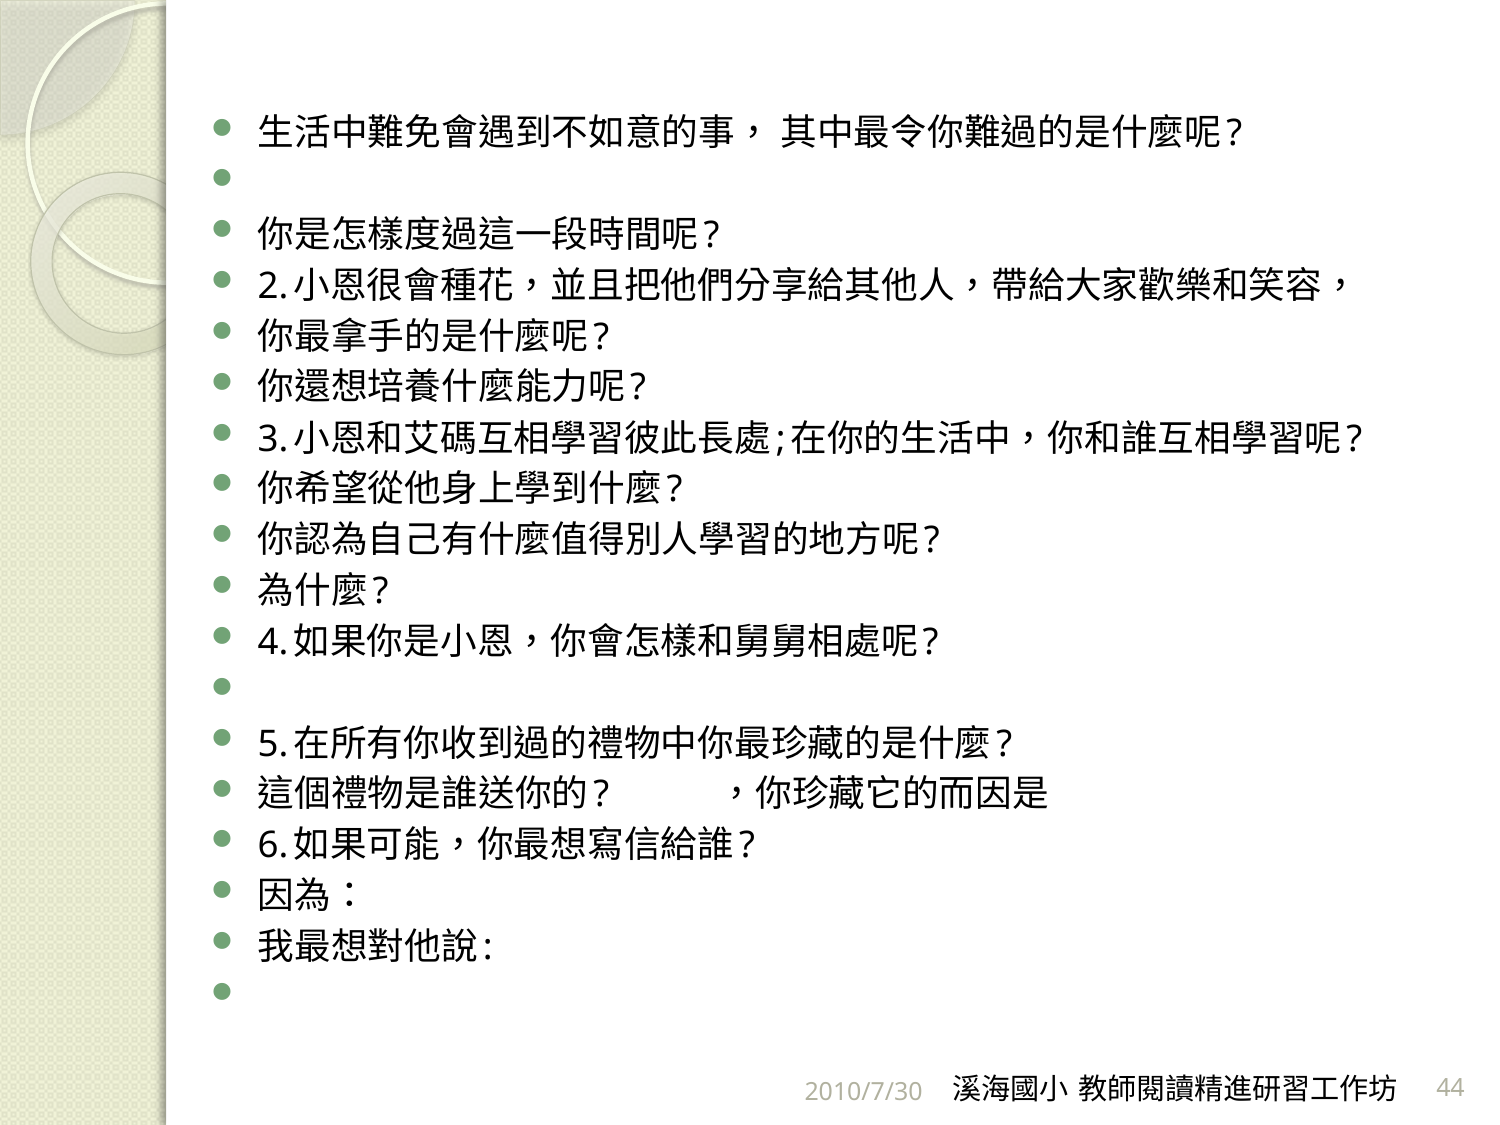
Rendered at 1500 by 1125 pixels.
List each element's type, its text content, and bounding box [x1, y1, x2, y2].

list 生活中難免會遇到不如意的事， 其中最令你難過的是什麼呢? 你是怎樣度過這一段時間呢? 2.小恩很會種花，並且把他們分享給其他人，帶給大家歡樂和笑容， 你最拿手的是什麼呢? 你還想培養什麼能力呢? 3.小恩和艾碼互相學習彼此長處;在你的生活中，你和誰互相學習呢? 你希望從他身上學到什麼? 你認為自己有什麼值得別人學習的地方呢? 為什麼? 4.如果你是小恩，你會怎樣和舅舅相處呢? 5.在所有你收到過的禮物中你最珍藏的是什麼? 這個禮物是誰送你的? ，你珍藏它的而因是 6.如果可能，你最想寫信給誰? 因為： 我最想對他說: [183, 101, 1466, 1071]
footer 溪海國小 教師閱讀精進研習工作坊 [937, 1034, 1413, 1113]
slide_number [587, 1034, 937, 1113]
slide_number 44 [1413, 1034, 1488, 1113]
